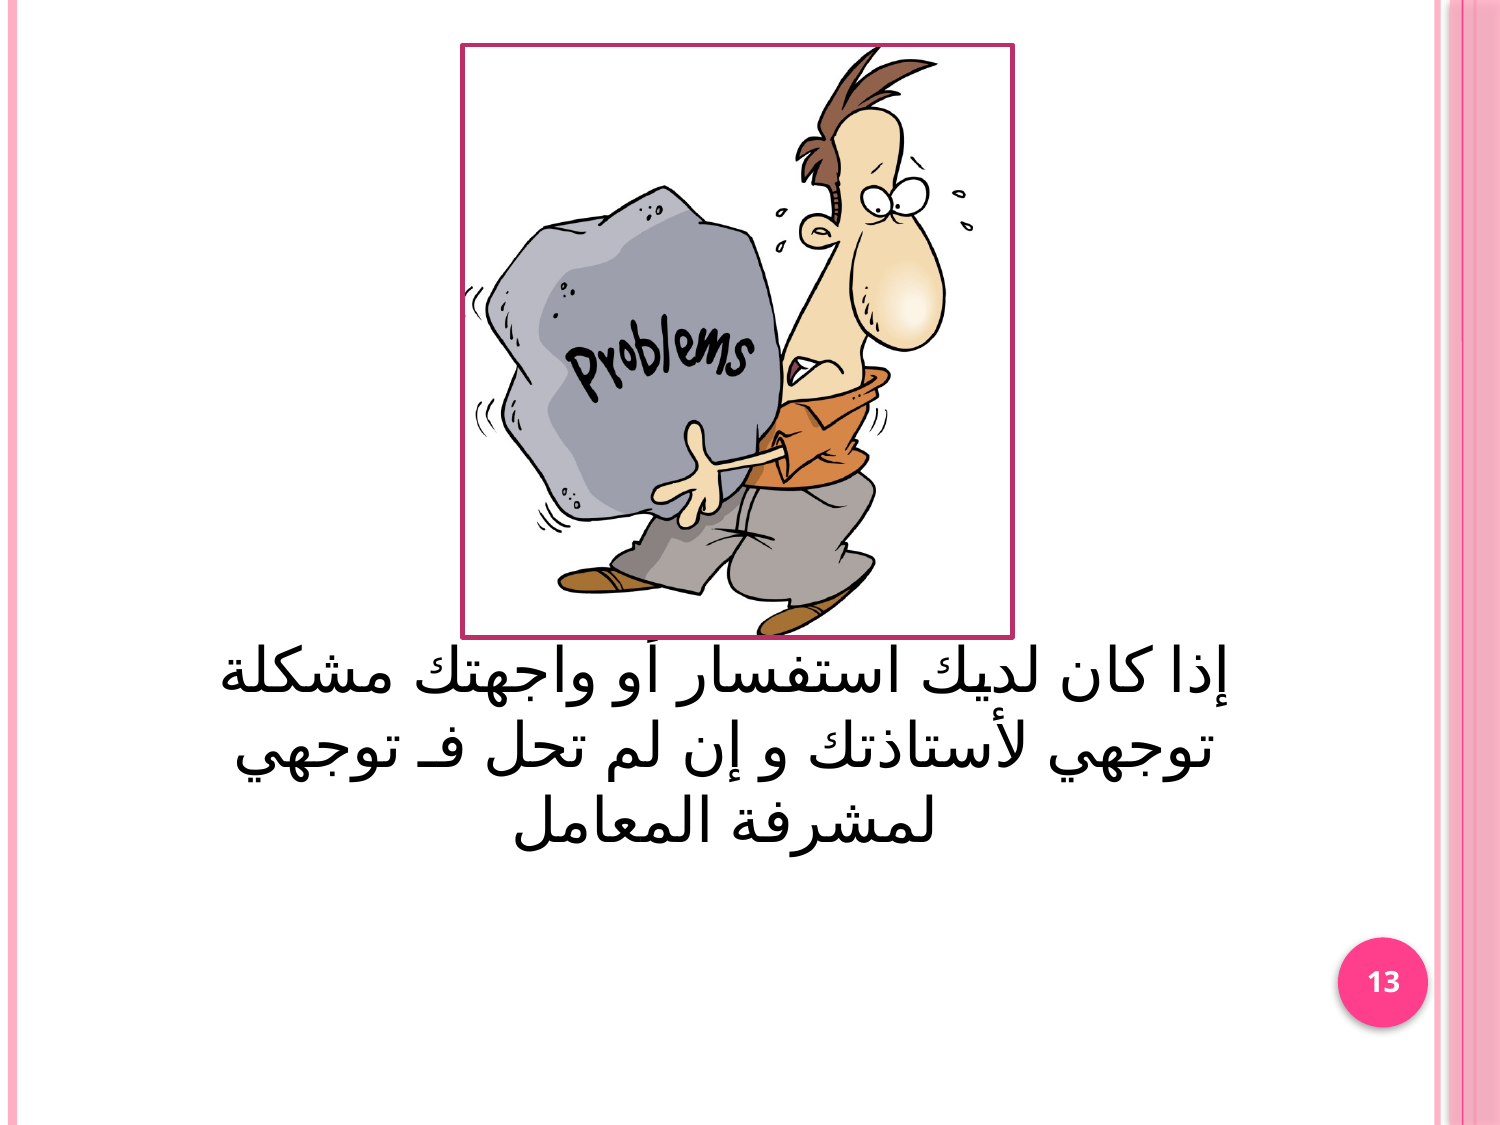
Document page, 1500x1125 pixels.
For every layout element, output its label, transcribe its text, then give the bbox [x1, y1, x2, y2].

title إذا كان لديك استفسار أو واجهتك مشكلة توجهي لأستاذتك و إن لم تحل فـ توجهي لمشرفة المعامل [112, 675, 1338, 863]
picture [461, 44, 973, 638]
text_box [975, 43, 1015, 640]
slide_number 13 [1333, 940, 1434, 1027]
